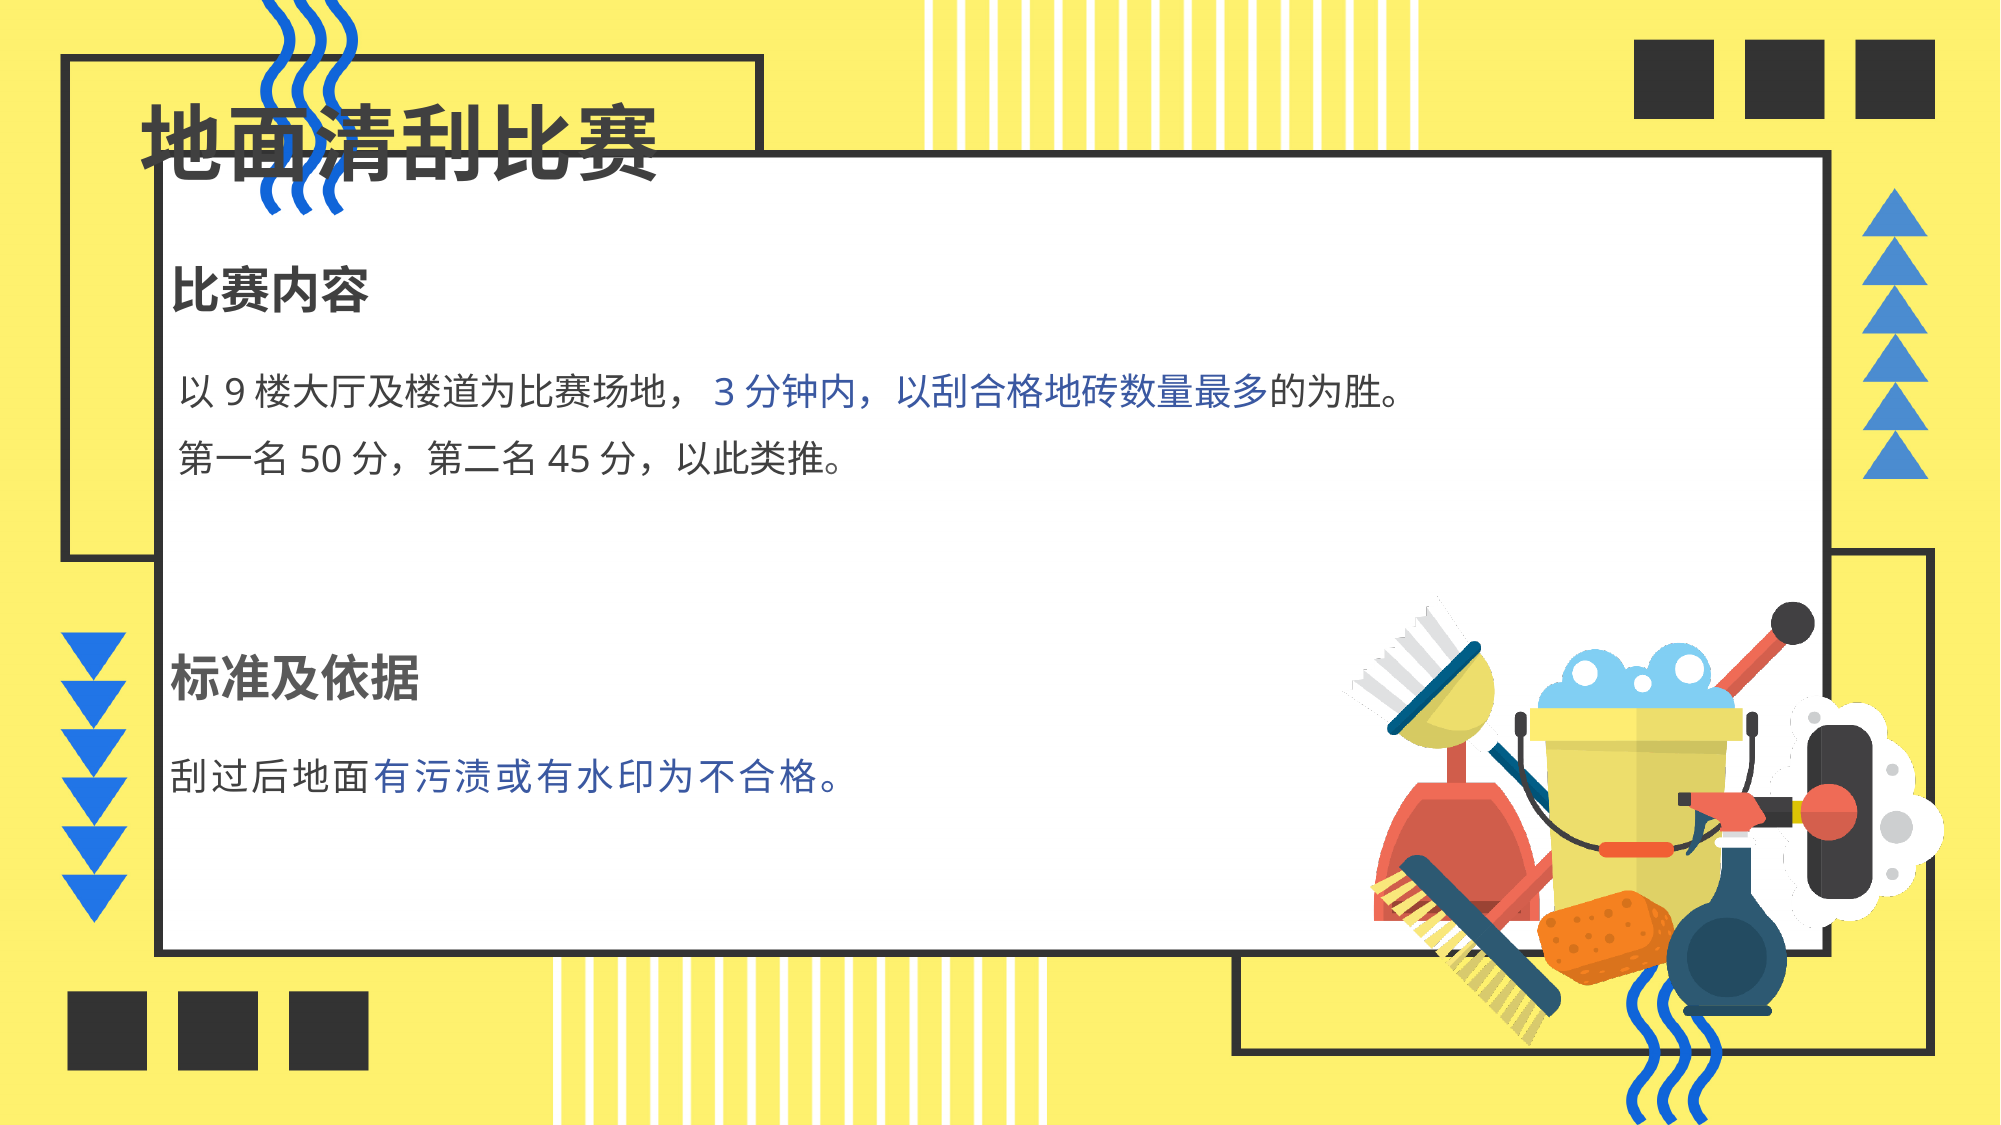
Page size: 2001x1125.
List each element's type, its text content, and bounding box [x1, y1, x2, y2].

text_box 以9楼大厅及楼道为比赛场地，3分钟内，以刮合格地砖数量最多的为胜。 第一名50分，第二名45分，以此类推。 [163, 337, 1621, 488]
picture [0, 0, 2001, 1125]
text_box 地面清刮比赛 [122, 83, 695, 199]
text_box 刮过后地面有污渍或有水印为不合格。 [155, 745, 1157, 806]
text_box 标准及依据 [155, 639, 455, 715]
text_box 比赛内容 [155, 251, 454, 327]
